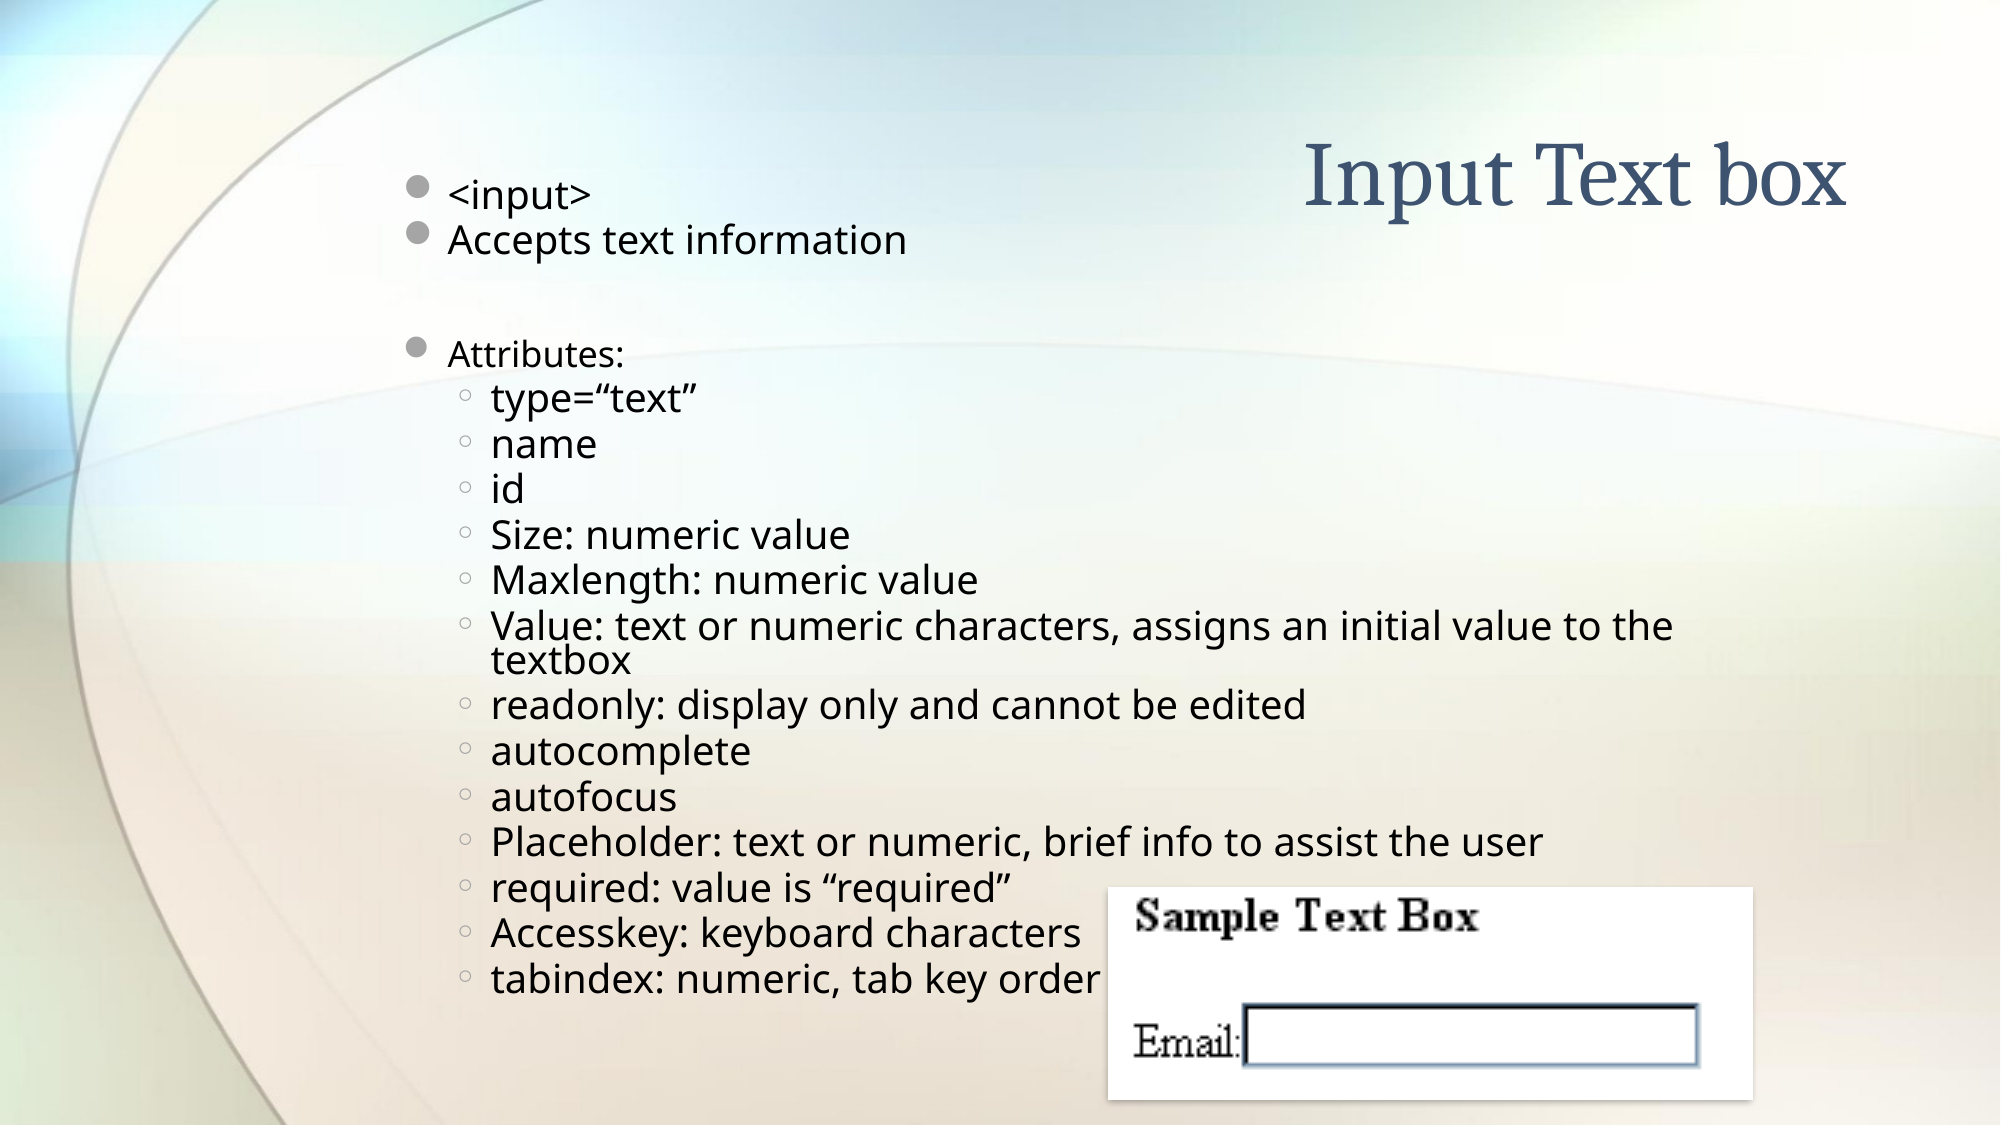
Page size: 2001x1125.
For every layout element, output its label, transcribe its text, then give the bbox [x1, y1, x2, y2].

title Input Text box [381, 59, 1863, 278]
picture [0, 0, 2001, 1125]
text_box [831, 506, 2000, 583]
list <input> Accepts text information Attributes: type=“text” name id Size: numeric value Maxlength: numeric value Value: text or numeric characters, assigns an initial value to the textbox readonly: display only and cannot be edited autocomplete autofocus Placeholder: text or numeric, brief info to assist the user required: value is “required” Accesskey: keyboard characters tabindex: numeric, tab key order [375, 174, 1713, 1013]
slide_number 34 [1662, 1107, 1738, 1113]
